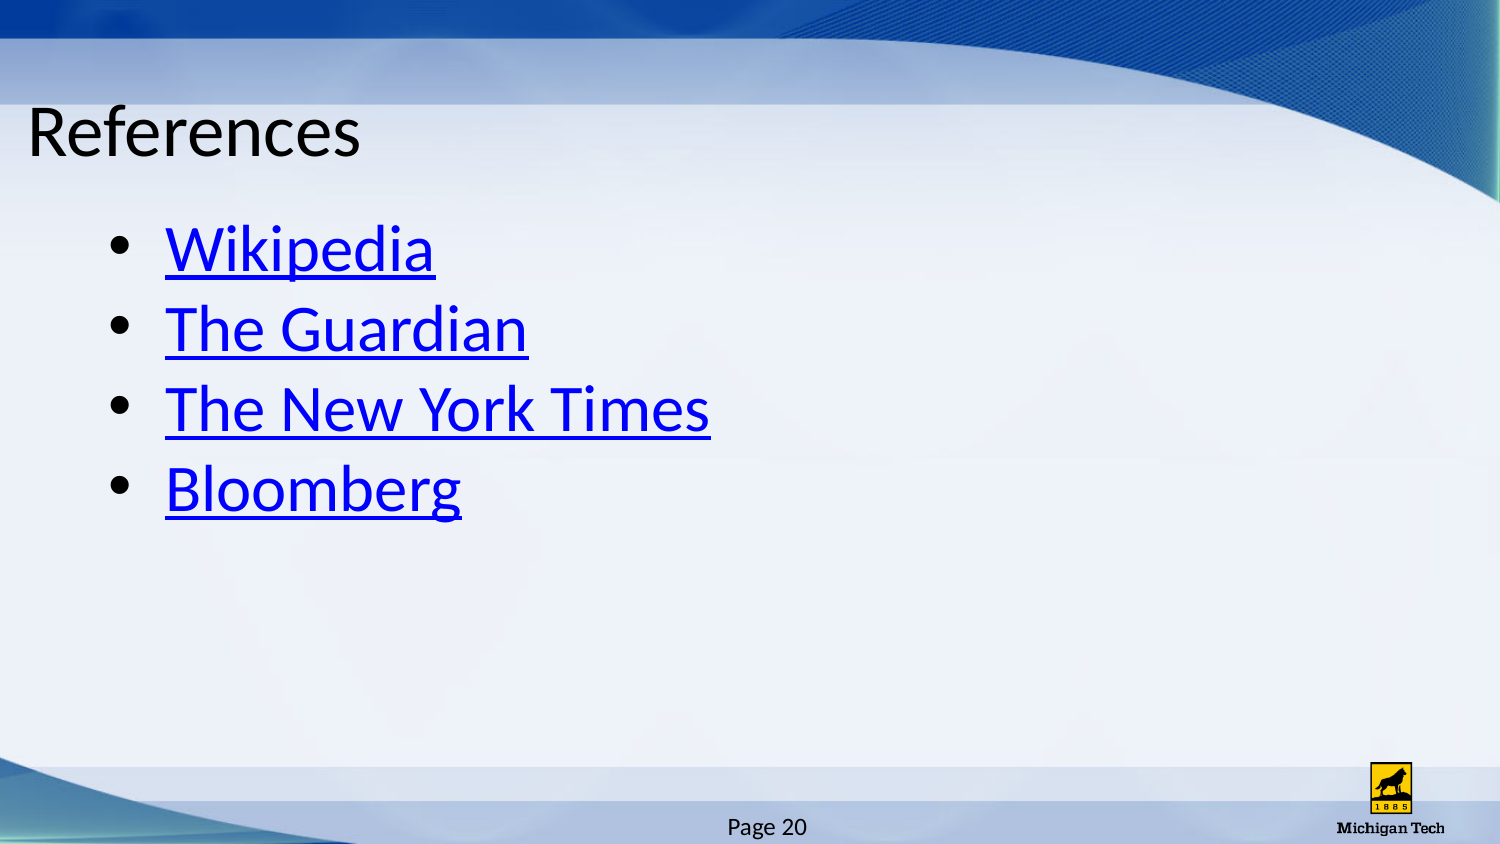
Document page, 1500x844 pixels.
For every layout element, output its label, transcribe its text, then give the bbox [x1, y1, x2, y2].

list Wikipedia The Guardian The New York Times Bloomberg [75, 196, 1425, 797]
picture [0, 0, 1500, 844]
title References [12, 56, 1263, 197]
